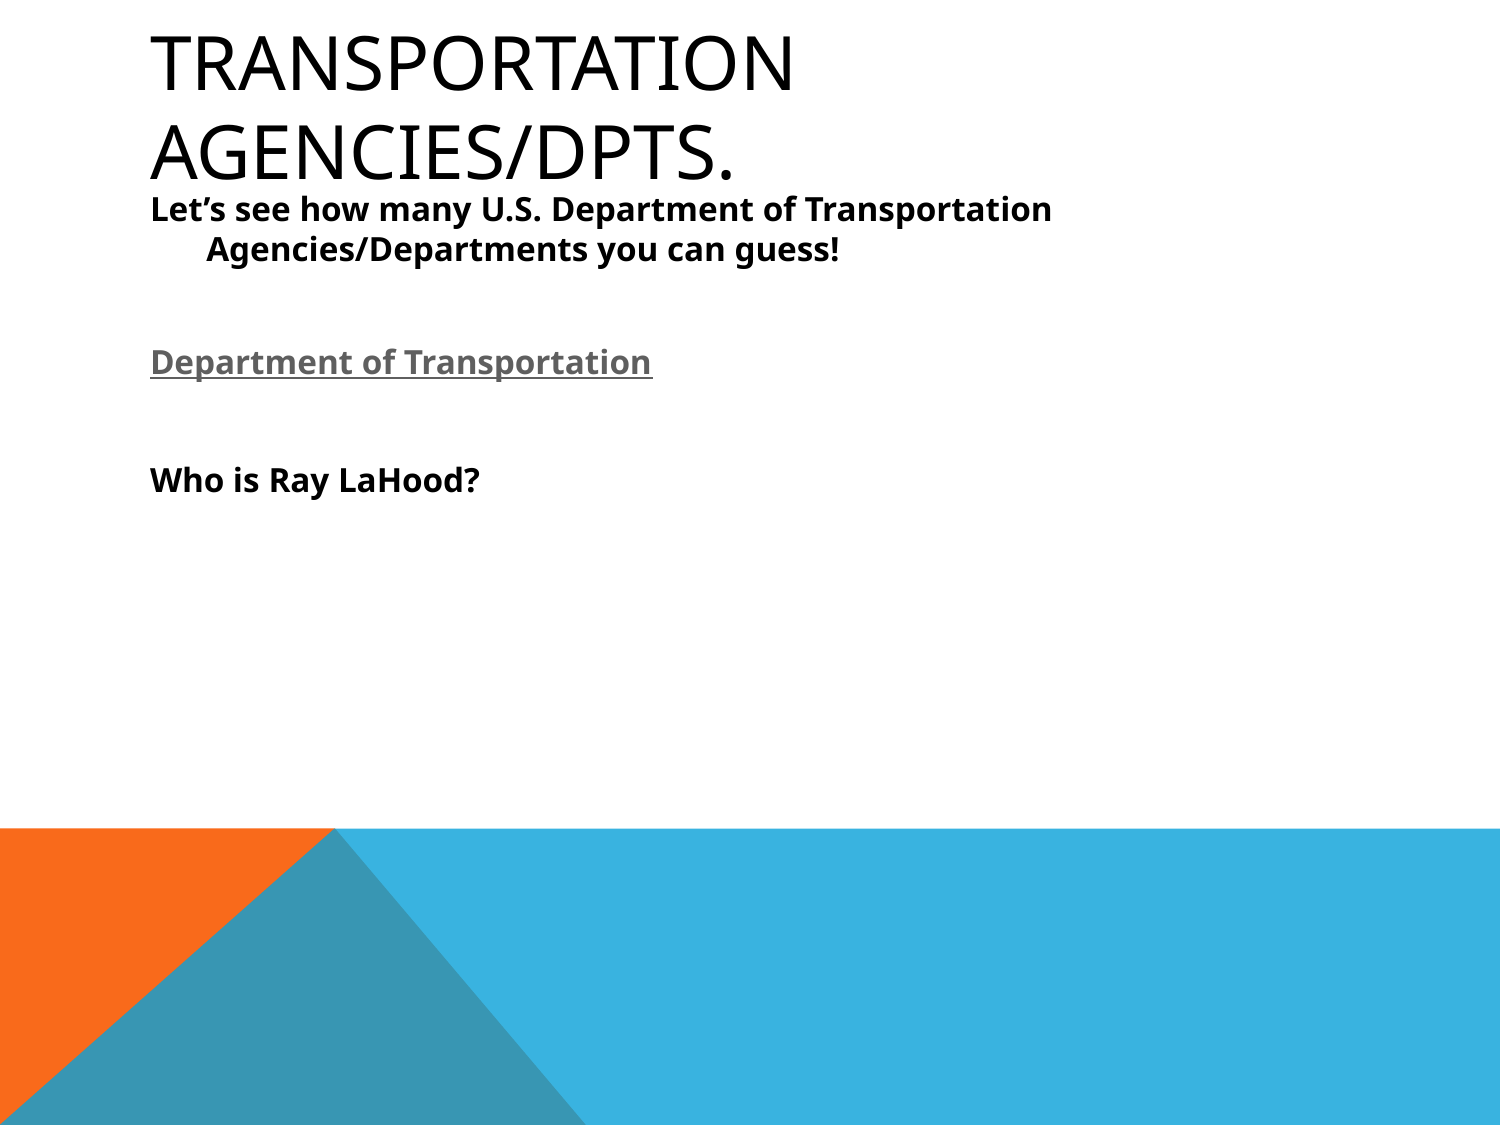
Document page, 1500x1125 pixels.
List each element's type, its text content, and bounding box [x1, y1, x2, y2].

list Let’s see how many U.S. Department of Transportation Agencies/Departments you can guess! Department of Transportation Who is Ray LaHood? [135, 180, 1369, 768]
title Transportation Agencies/Dpts. [135, 60, 1369, 150]
